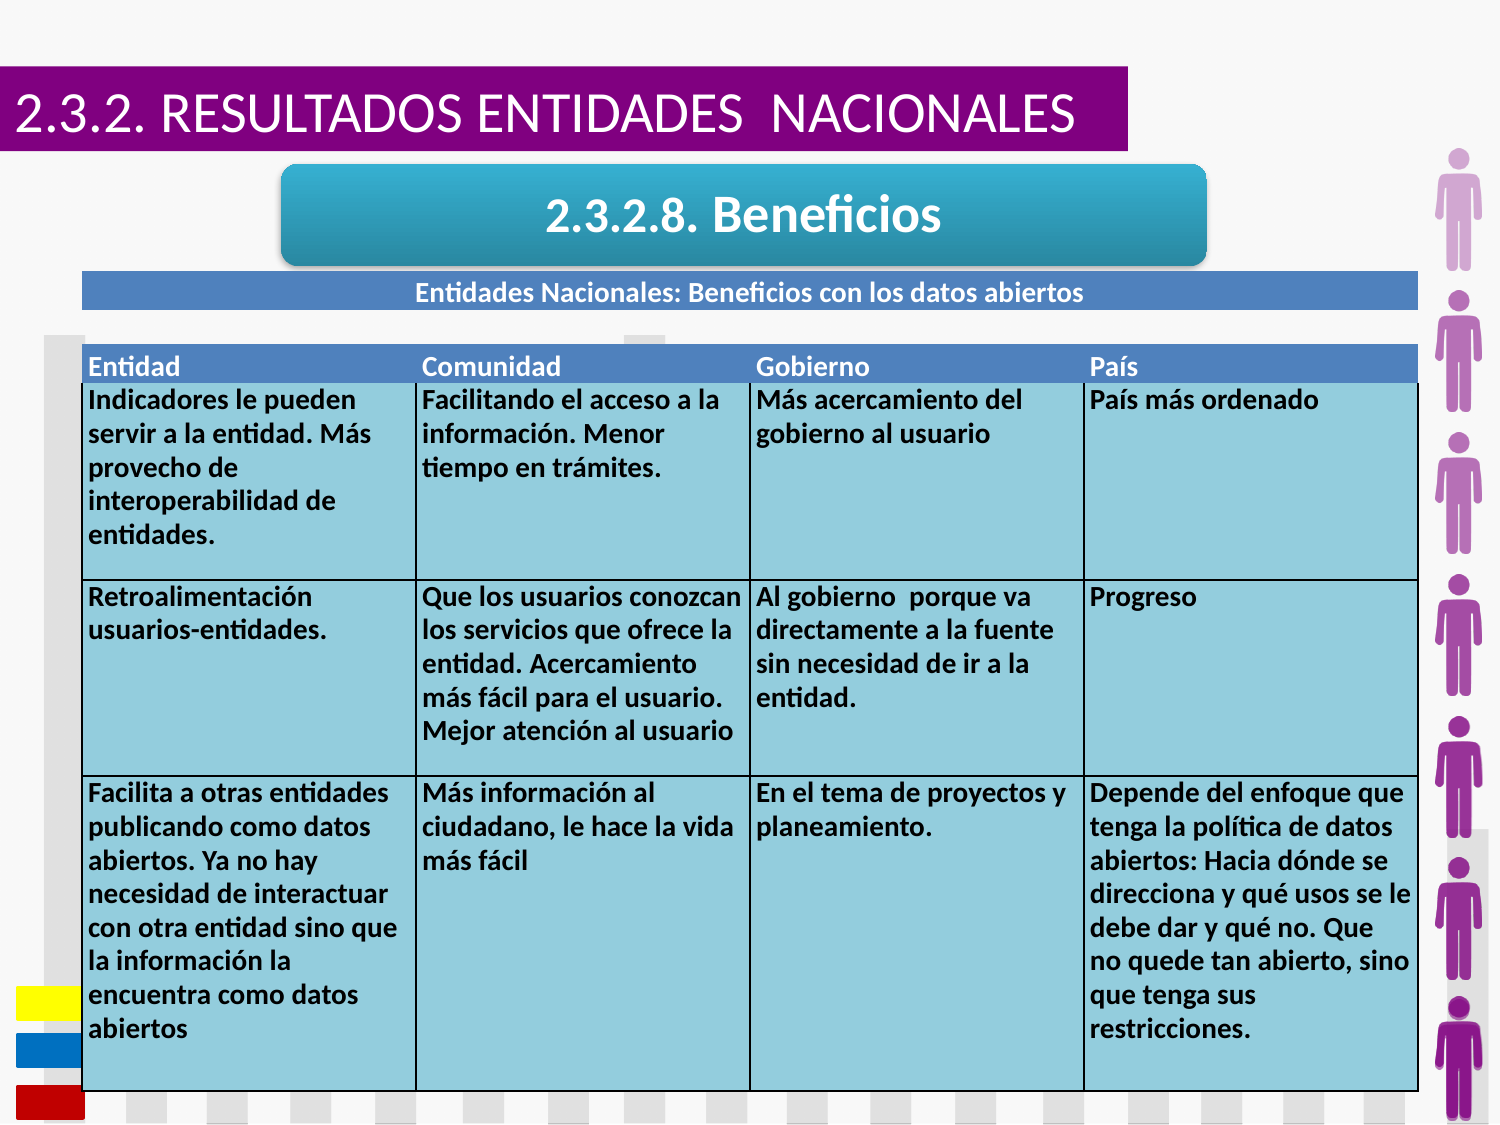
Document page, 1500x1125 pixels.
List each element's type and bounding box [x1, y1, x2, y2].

text_box [280, 163, 1208, 267]
picture [0, 0, 1500, 1125]
